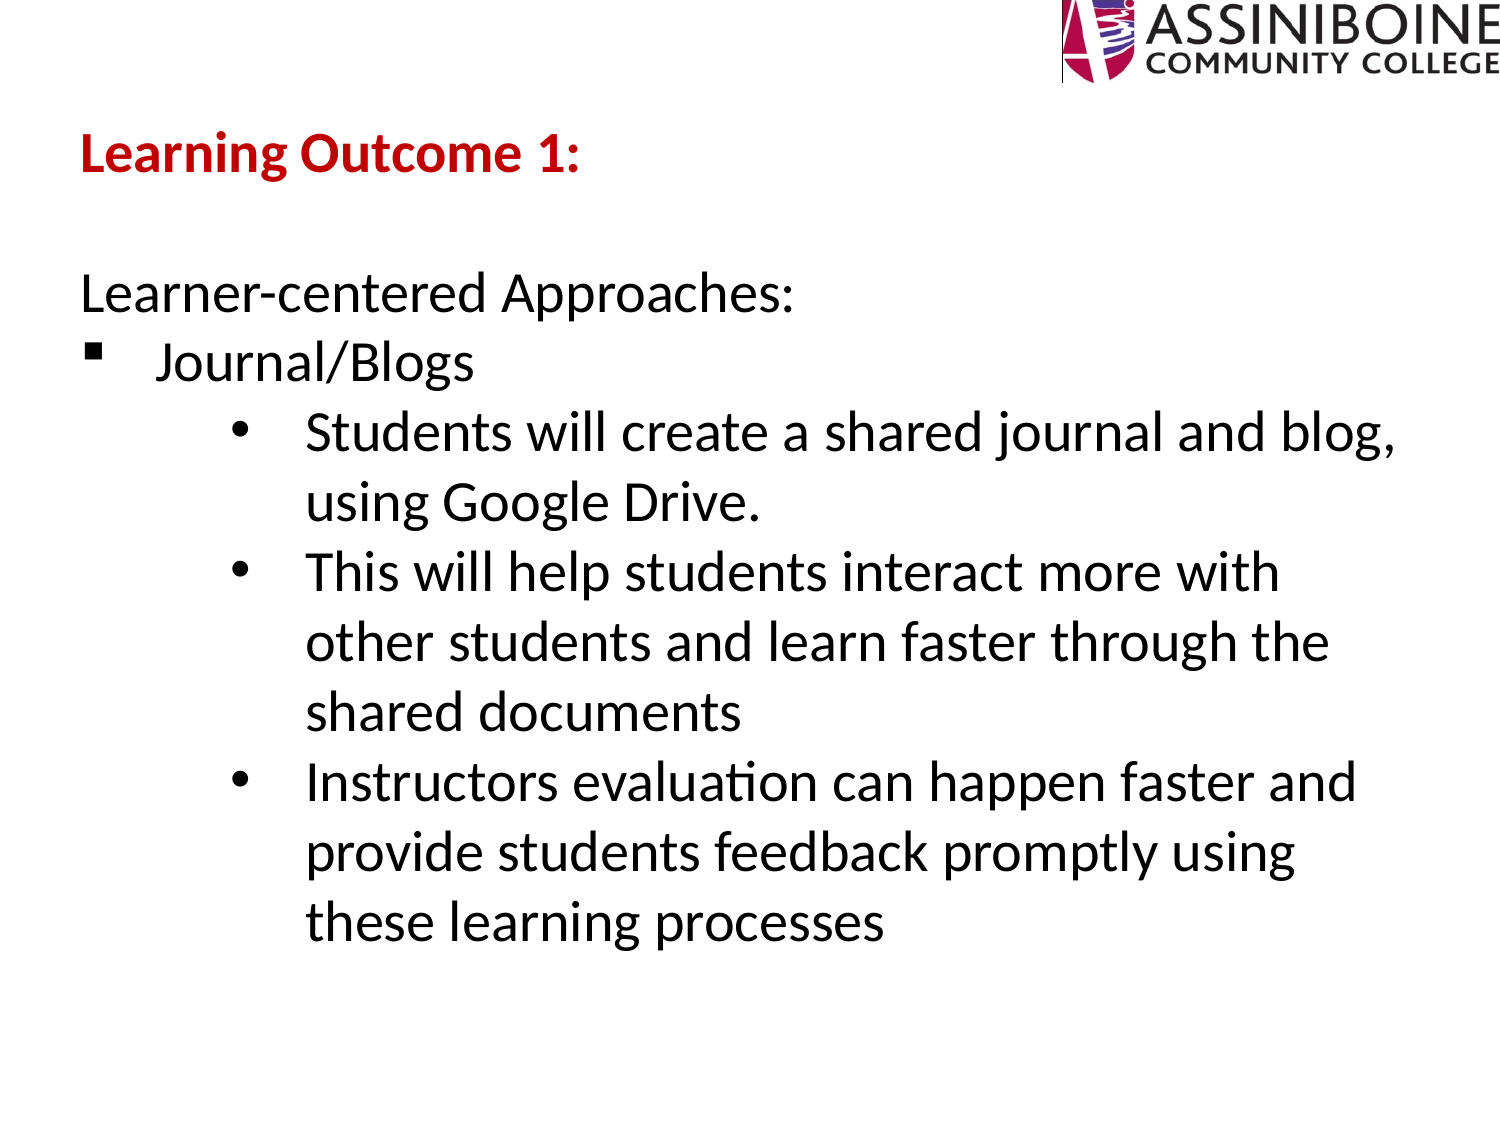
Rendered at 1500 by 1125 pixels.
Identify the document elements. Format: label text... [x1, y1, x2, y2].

picture [1062, 0, 1500, 83]
text_box Learning Outcome 1: Learner-centered Approaches: Journal/Blogs Students will create a shared journal and blog, using Google Drive. This will help students interact more with other students and learn faster through the shared documents Instructors evaluation can happen faster and provide students feedback promptly using these learning processes [64, 106, 1436, 1101]
